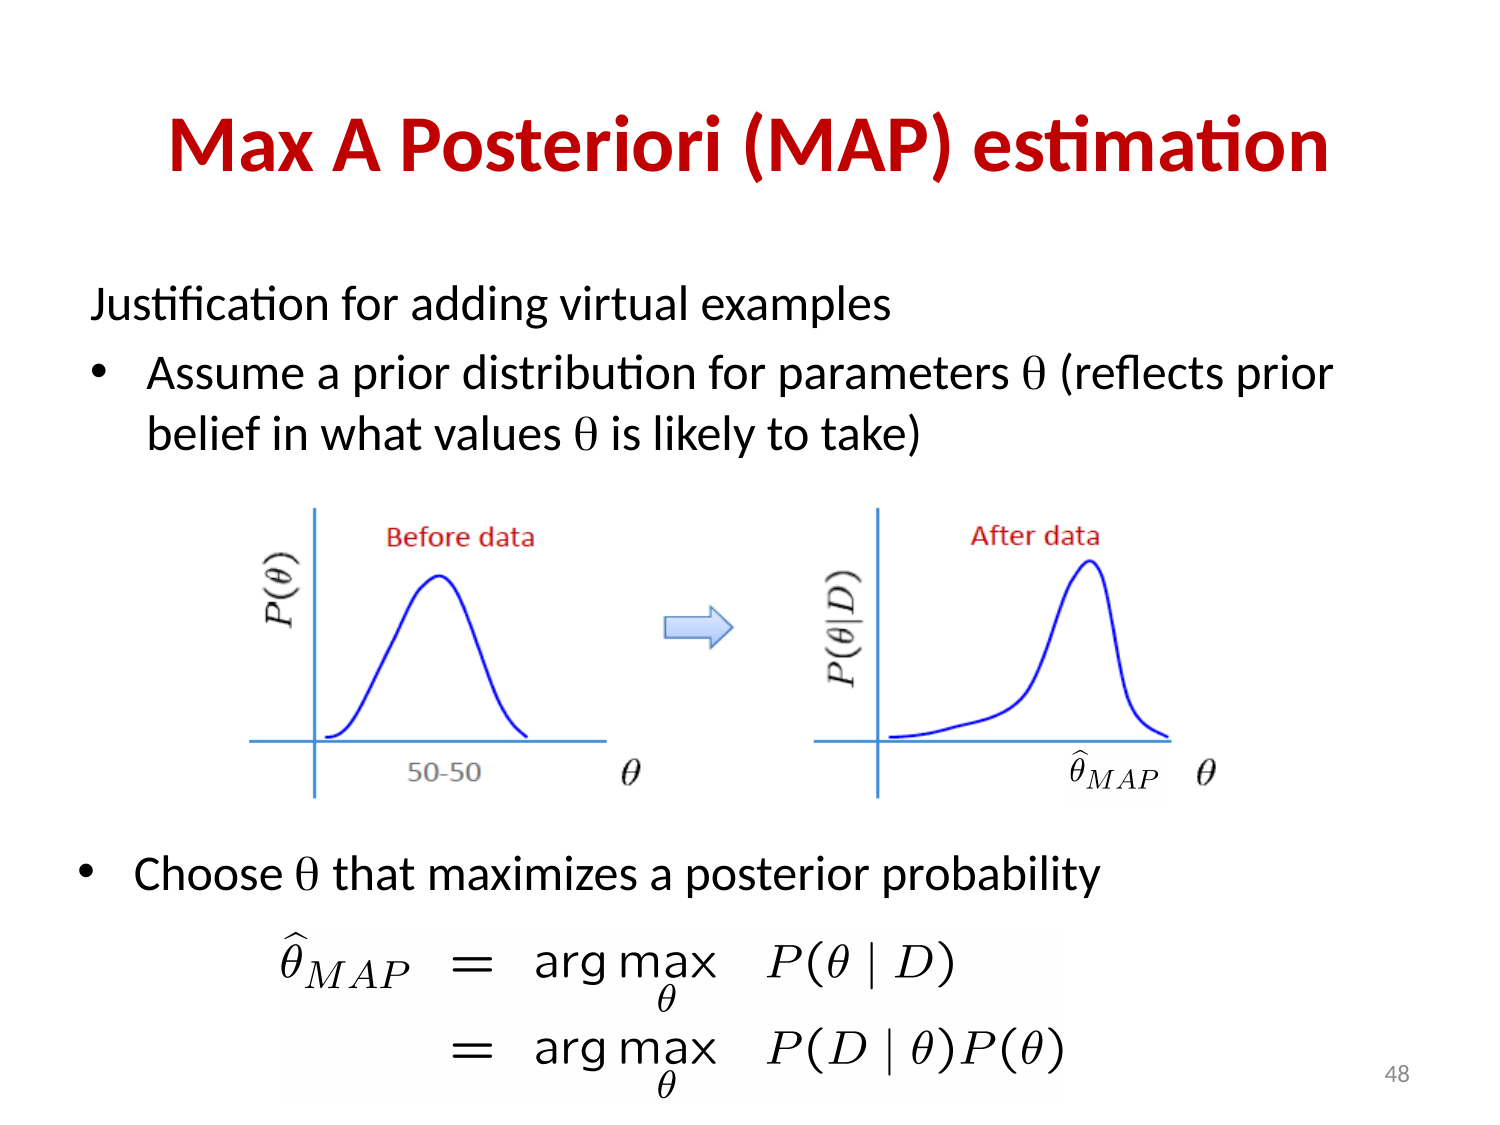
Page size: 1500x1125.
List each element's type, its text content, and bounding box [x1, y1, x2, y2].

list Justification for adding virtual examples Assume a prior distribution for parameters  (reflects prior belief in what values  is likely to take) [75, 262, 1425, 762]
text_box Choose  that maximizes a posterior probability [62, 762, 1463, 1125]
picture [222, 474, 1226, 805]
title Max A Posteriori (MAP) estimation [75, 45, 1425, 233]
picture [281, 931, 1063, 1101]
